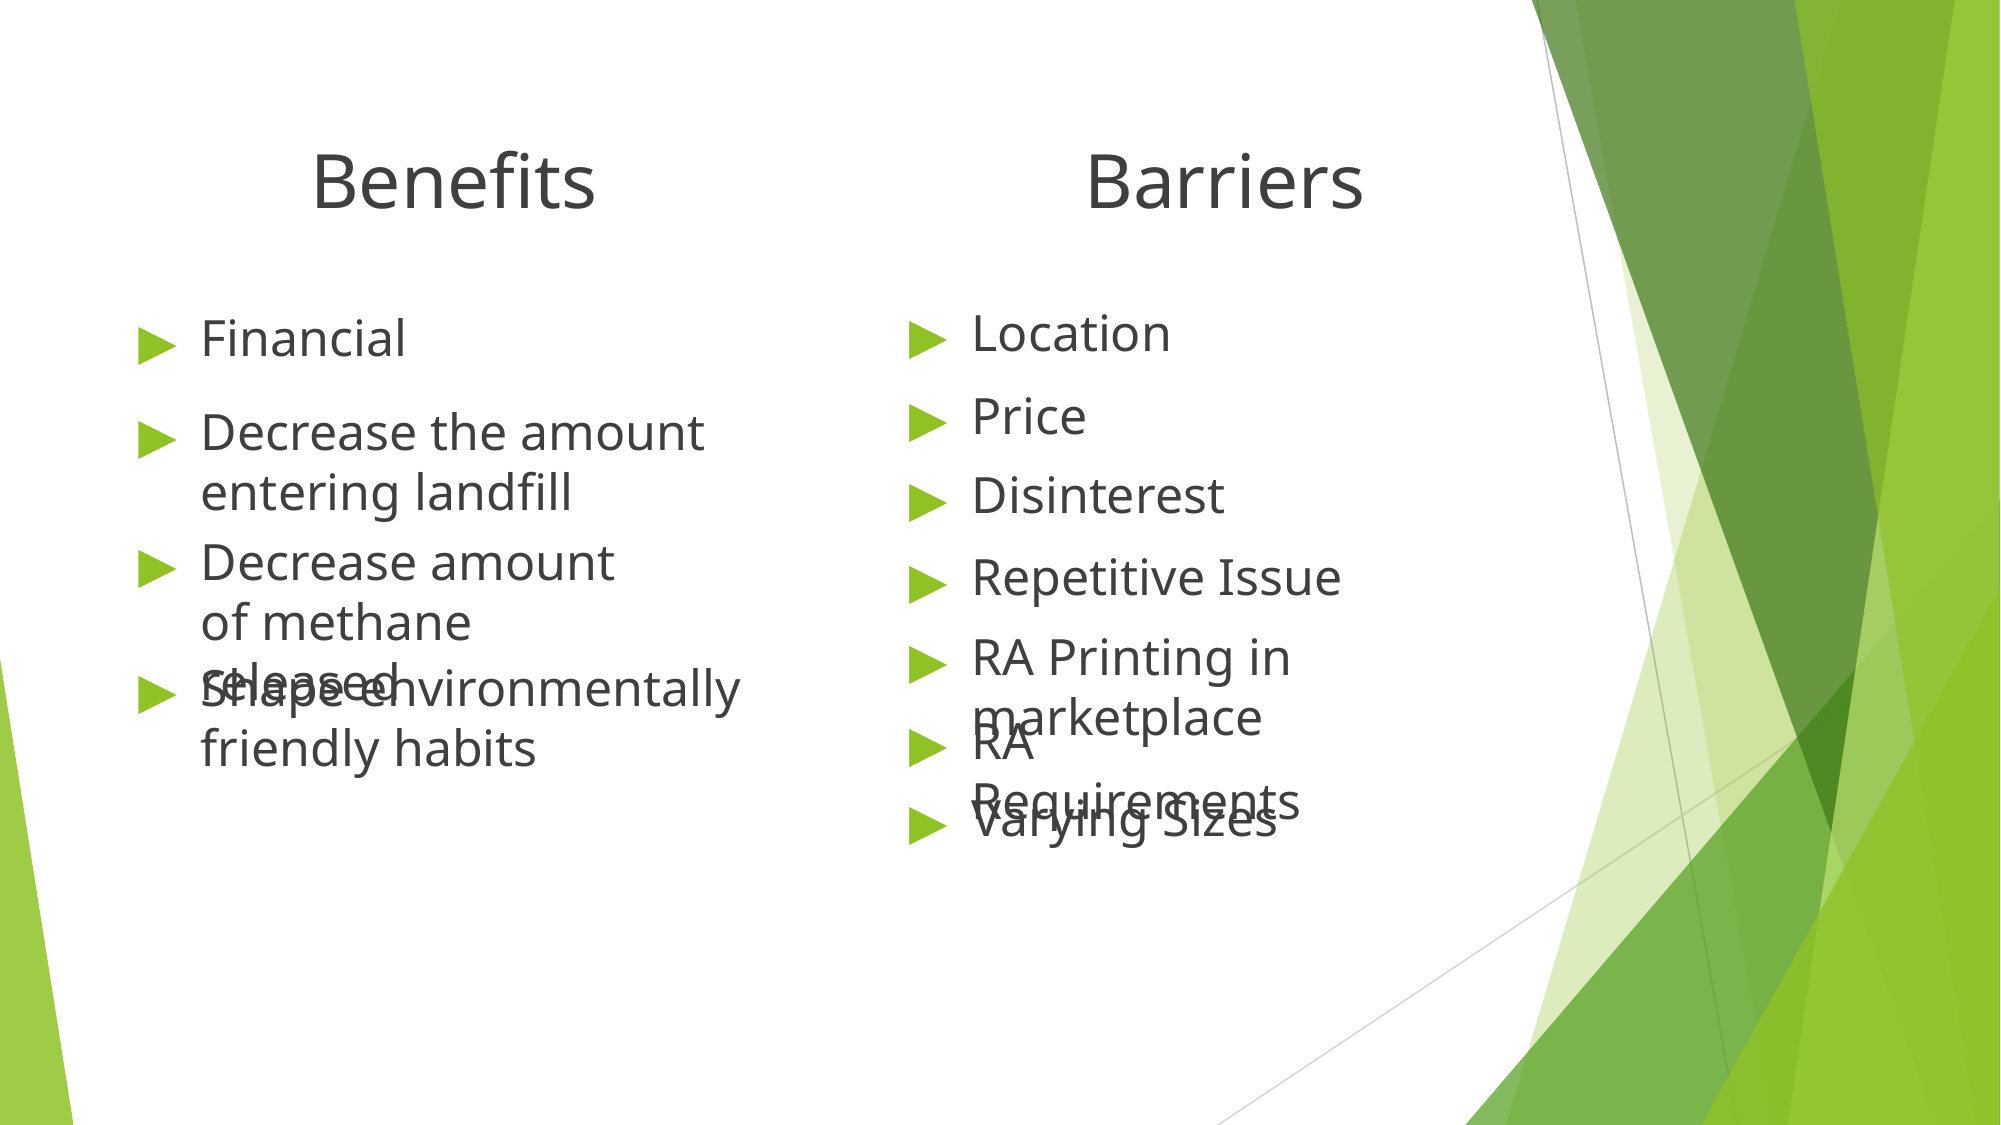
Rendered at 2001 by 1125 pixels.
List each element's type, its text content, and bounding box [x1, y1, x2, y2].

text_box Price [881, 369, 1549, 464]
list Decrease the amount entering landfill [110, 385, 798, 531]
list Location [881, 286, 1569, 400]
text_box Disinterest [881, 448, 1420, 530]
text_box Shape environmentally friendly habits [110, 640, 779, 772]
list Benefits [110, 144, 798, 239]
text_box Decrease amount of methane released [110, 515, 671, 610]
list Financial [110, 291, 798, 385]
list Barriers [881, 144, 1569, 239]
text_box Varying Sizes [881, 771, 1442, 978]
text_box Repetitive Issue [881, 530, 1675, 677]
text_box RA Printing in marketplace [881, 610, 1603, 786]
text_box RA Requirements [881, 694, 1386, 771]
